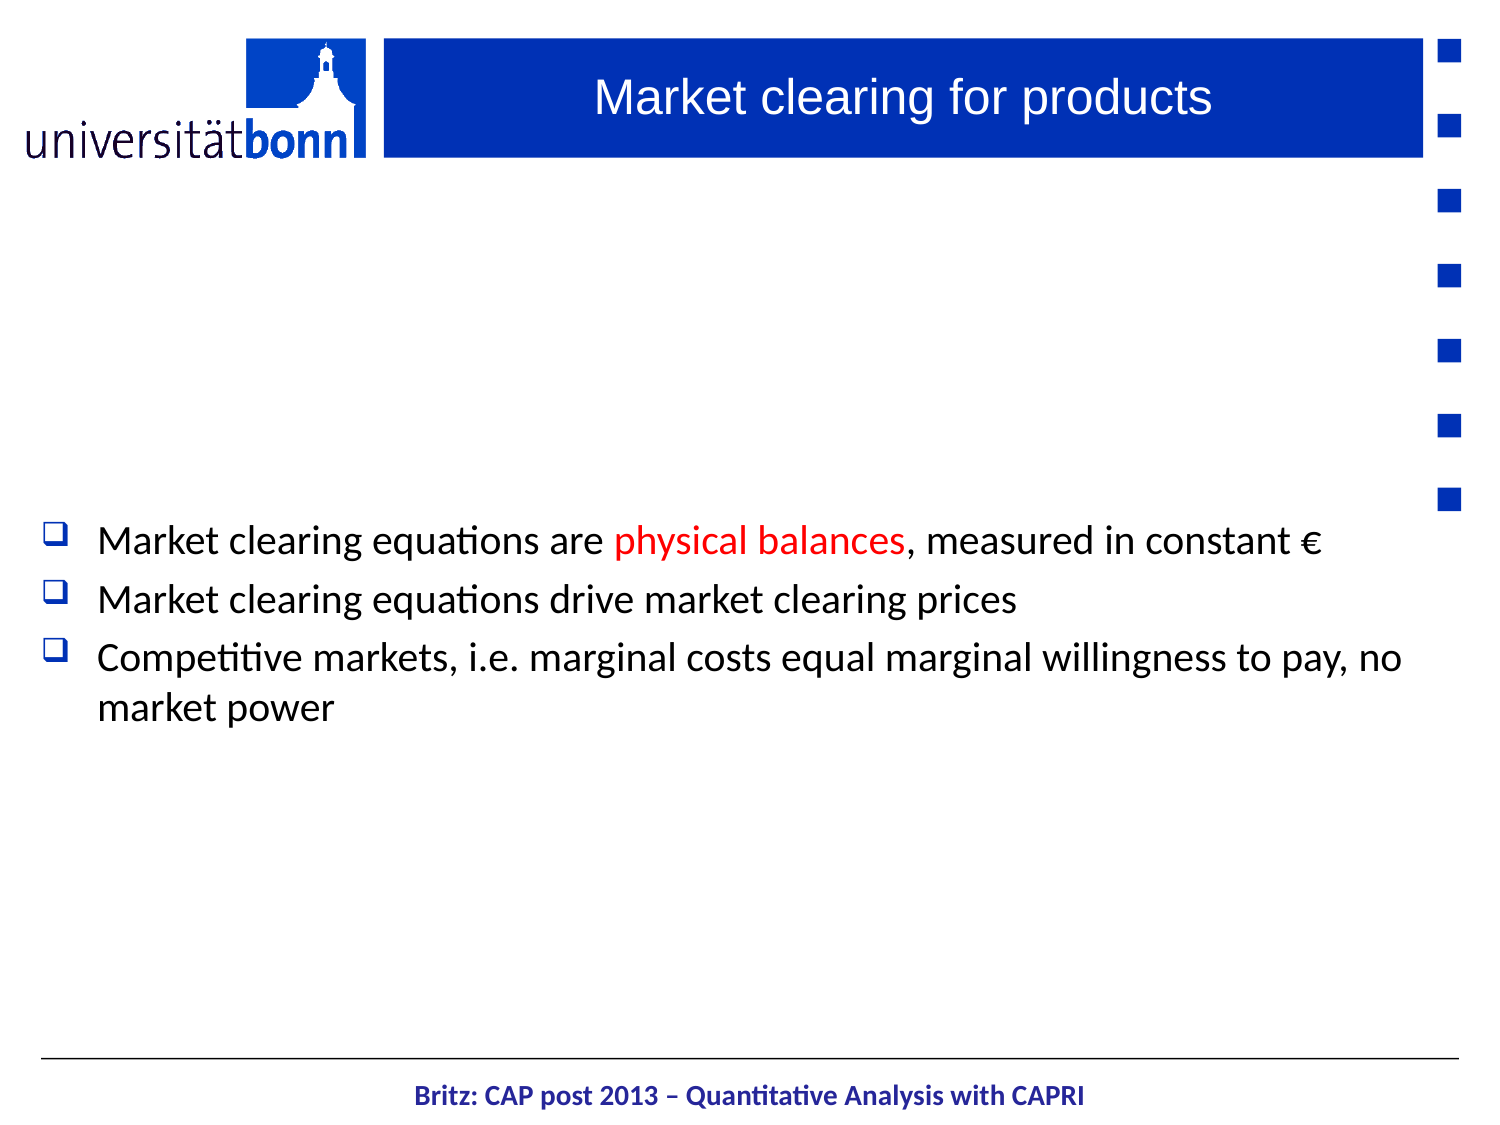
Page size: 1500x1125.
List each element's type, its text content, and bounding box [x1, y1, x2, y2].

title Market clearing for products [383, 38, 1424, 158]
footer Britz: CAP post 2013 – Quantitative Analysis with CAPRI [40, 1070, 1460, 1107]
list Market clearing equations are physical balances, measured in constant € Market clearing equations drive market clearing prices Competitive markets, i.e. marginal costs equal marginal willingness to pay, no market power [25, 188, 1426, 1056]
picture [24, 36, 368, 160]
